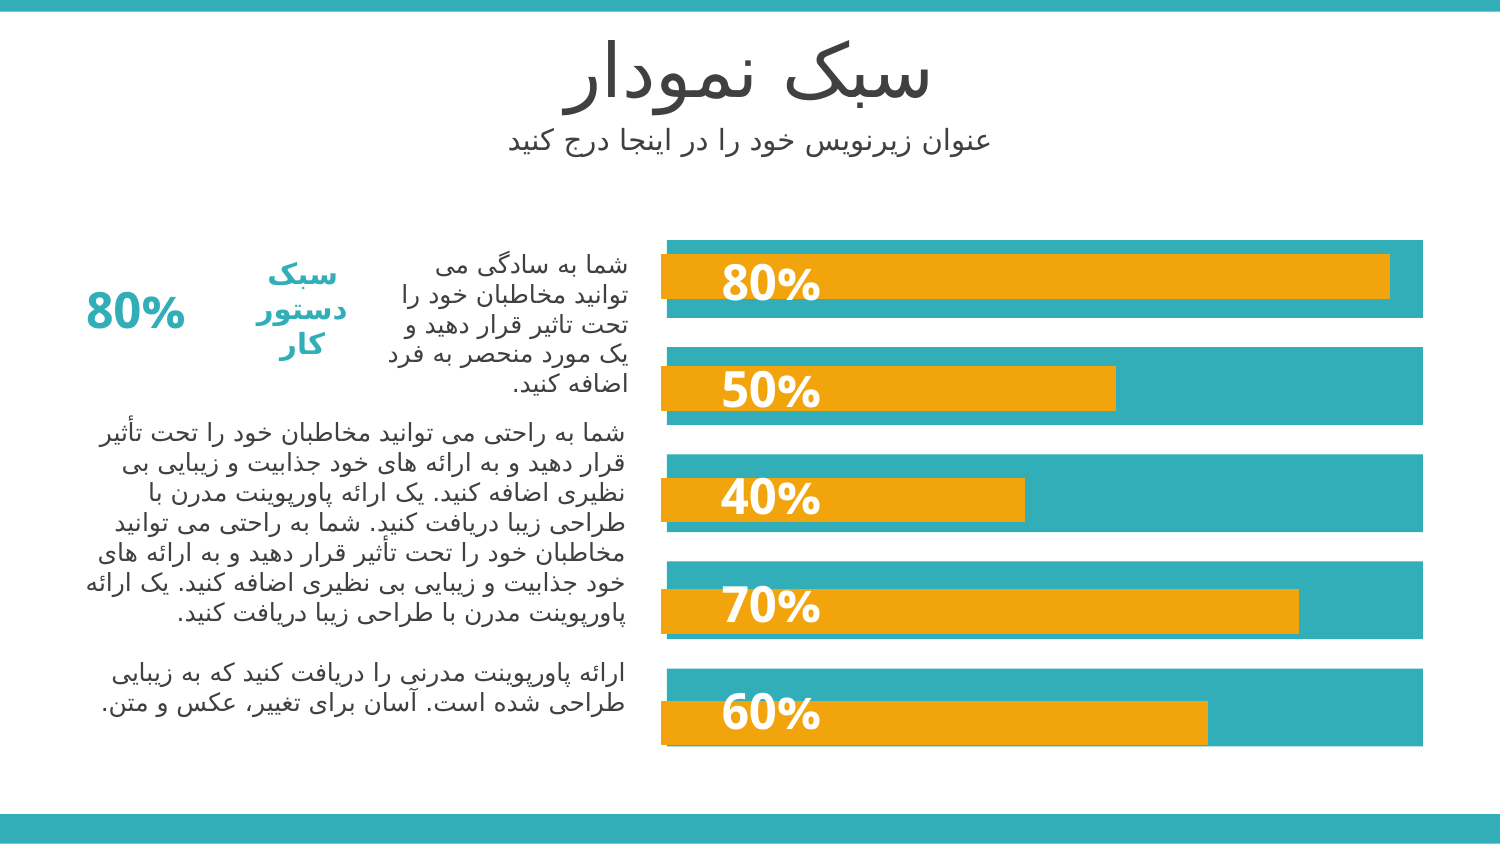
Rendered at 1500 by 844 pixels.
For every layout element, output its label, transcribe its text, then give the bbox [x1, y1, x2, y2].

text_box شما به سادگی می توانید مخاطبان خود را تحت تاثیر قرار دهید و یک مورد منحصر به فرد اضافه کنید. [371, 240, 638, 406]
list عنوان زیرنویس خود را در اینجا درج کنید [0, 114, 1500, 162]
text_box شما به راحتی می توانید مخاطبان خود را تحت تأثیر قرار دهید و به ارائه های خود جذابیت و زیبایی بی نظیری اضافه کنید. یک ارائه پاورپوینت مدرن با طراحی زیبا دریافت کنید. شما به راحتی می توانید مخاطبان خود را تحت تأثیر قرار دهید و به ارائه های خود جذابیت و زیبایی بی نظیری اضافه کنید. یک ارائه پاورپوینت مدرن با طراحی زیبا دریافت کنید. ارائه پاورپوینت مدرنی را دریافت کنید که به زیبایی طراحی شده است. آسان برای تغییر، عکس و متن. [62, 409, 638, 724]
text_box سبک دستور کار [219, 248, 371, 368]
list سبک نمودار [0, 20, 1500, 114]
text_box 80% [64, 271, 207, 347]
chart [643, 208, 1499, 791]
